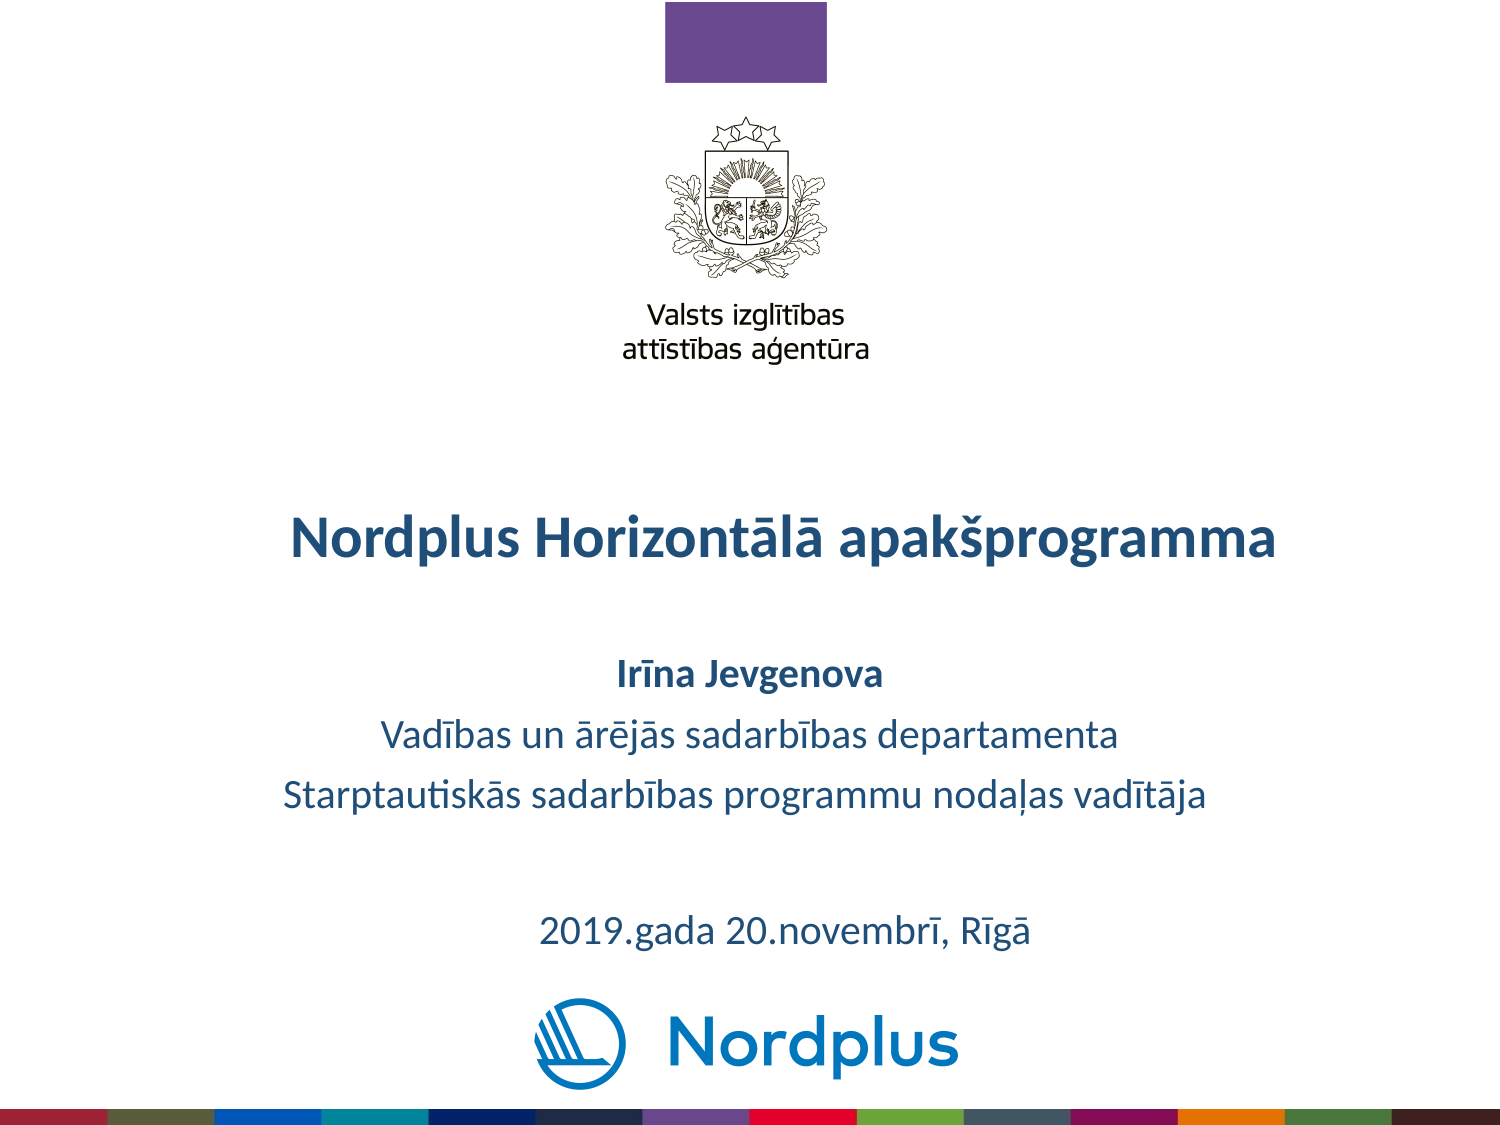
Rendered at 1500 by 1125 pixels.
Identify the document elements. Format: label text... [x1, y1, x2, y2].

title Nordplus Horizontālā apakšprogramma [175, 456, 1394, 579]
picture [0, 0, 1500, 1125]
subtitle Irīna Jevgenova Vadības un ārējās sadarbības departamenta Starptautiskās sadarbības programmu nodaļas vadītāja [225, 644, 1275, 808]
text_box 2019.gada 20.novembrī, Rīgā [318, 894, 1252, 995]
